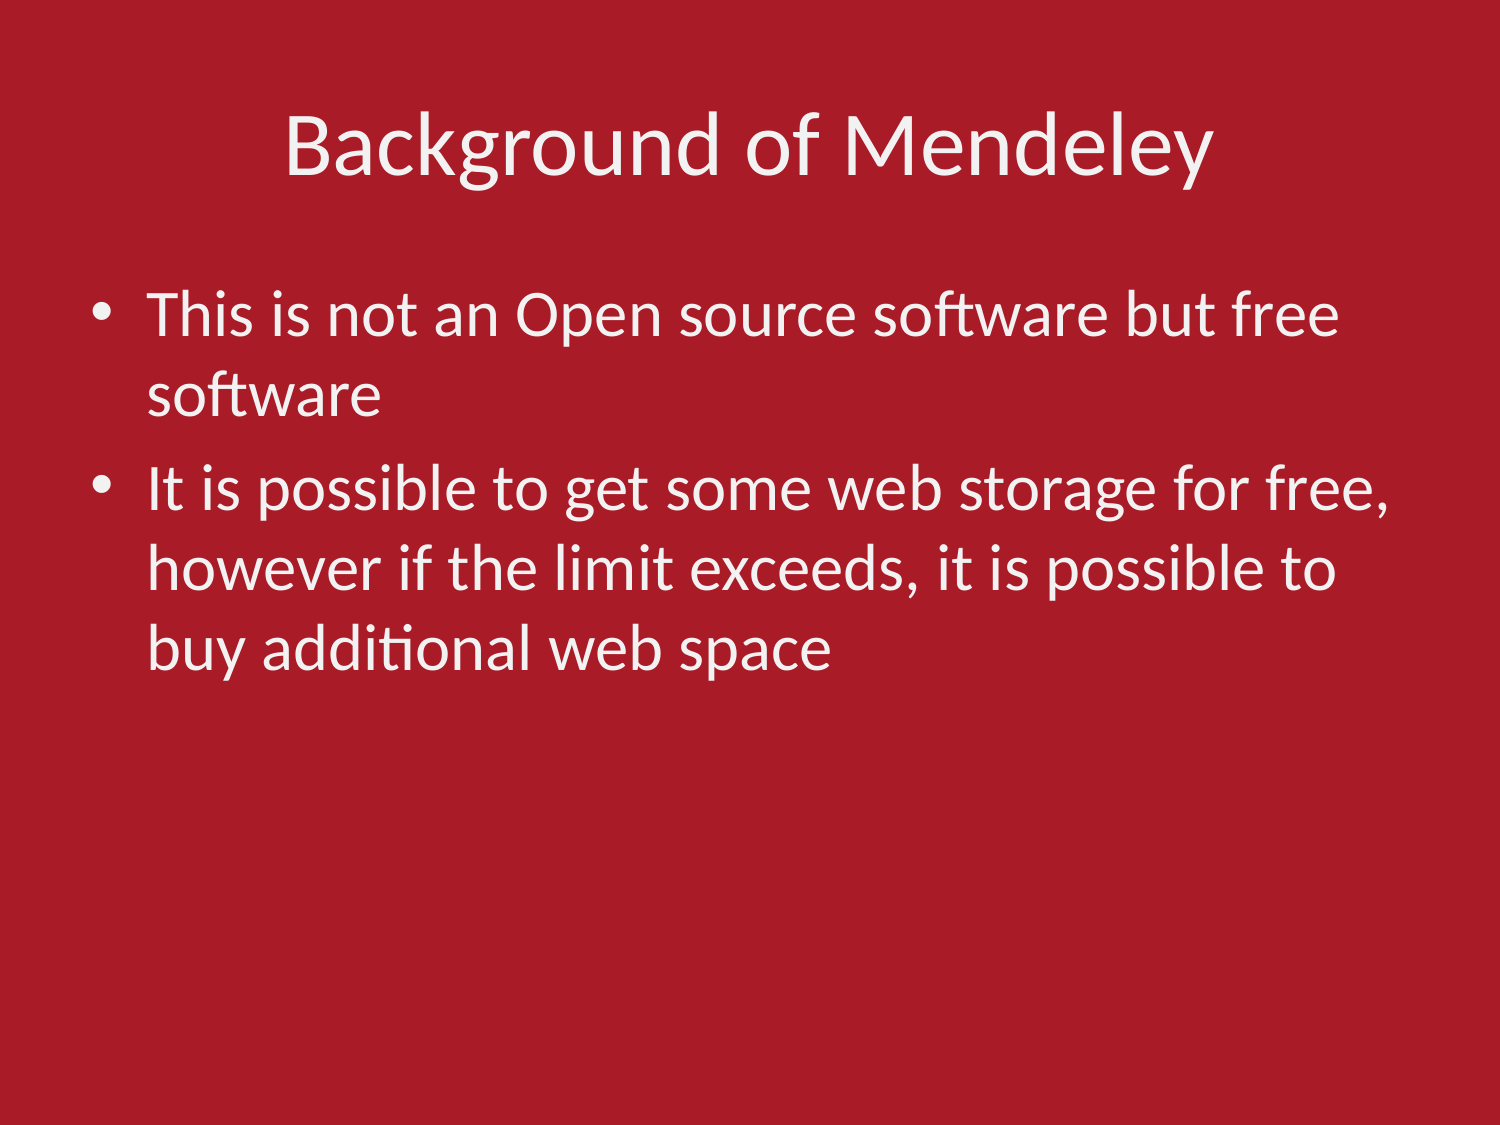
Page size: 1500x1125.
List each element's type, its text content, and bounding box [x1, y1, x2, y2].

title Background of Mendeley [75, 45, 1425, 233]
list This is not an Open source software but free software It is possible to get some web storage for free, however if the limit exceeds, it is possible to buy additional web space [75, 262, 1425, 1005]
